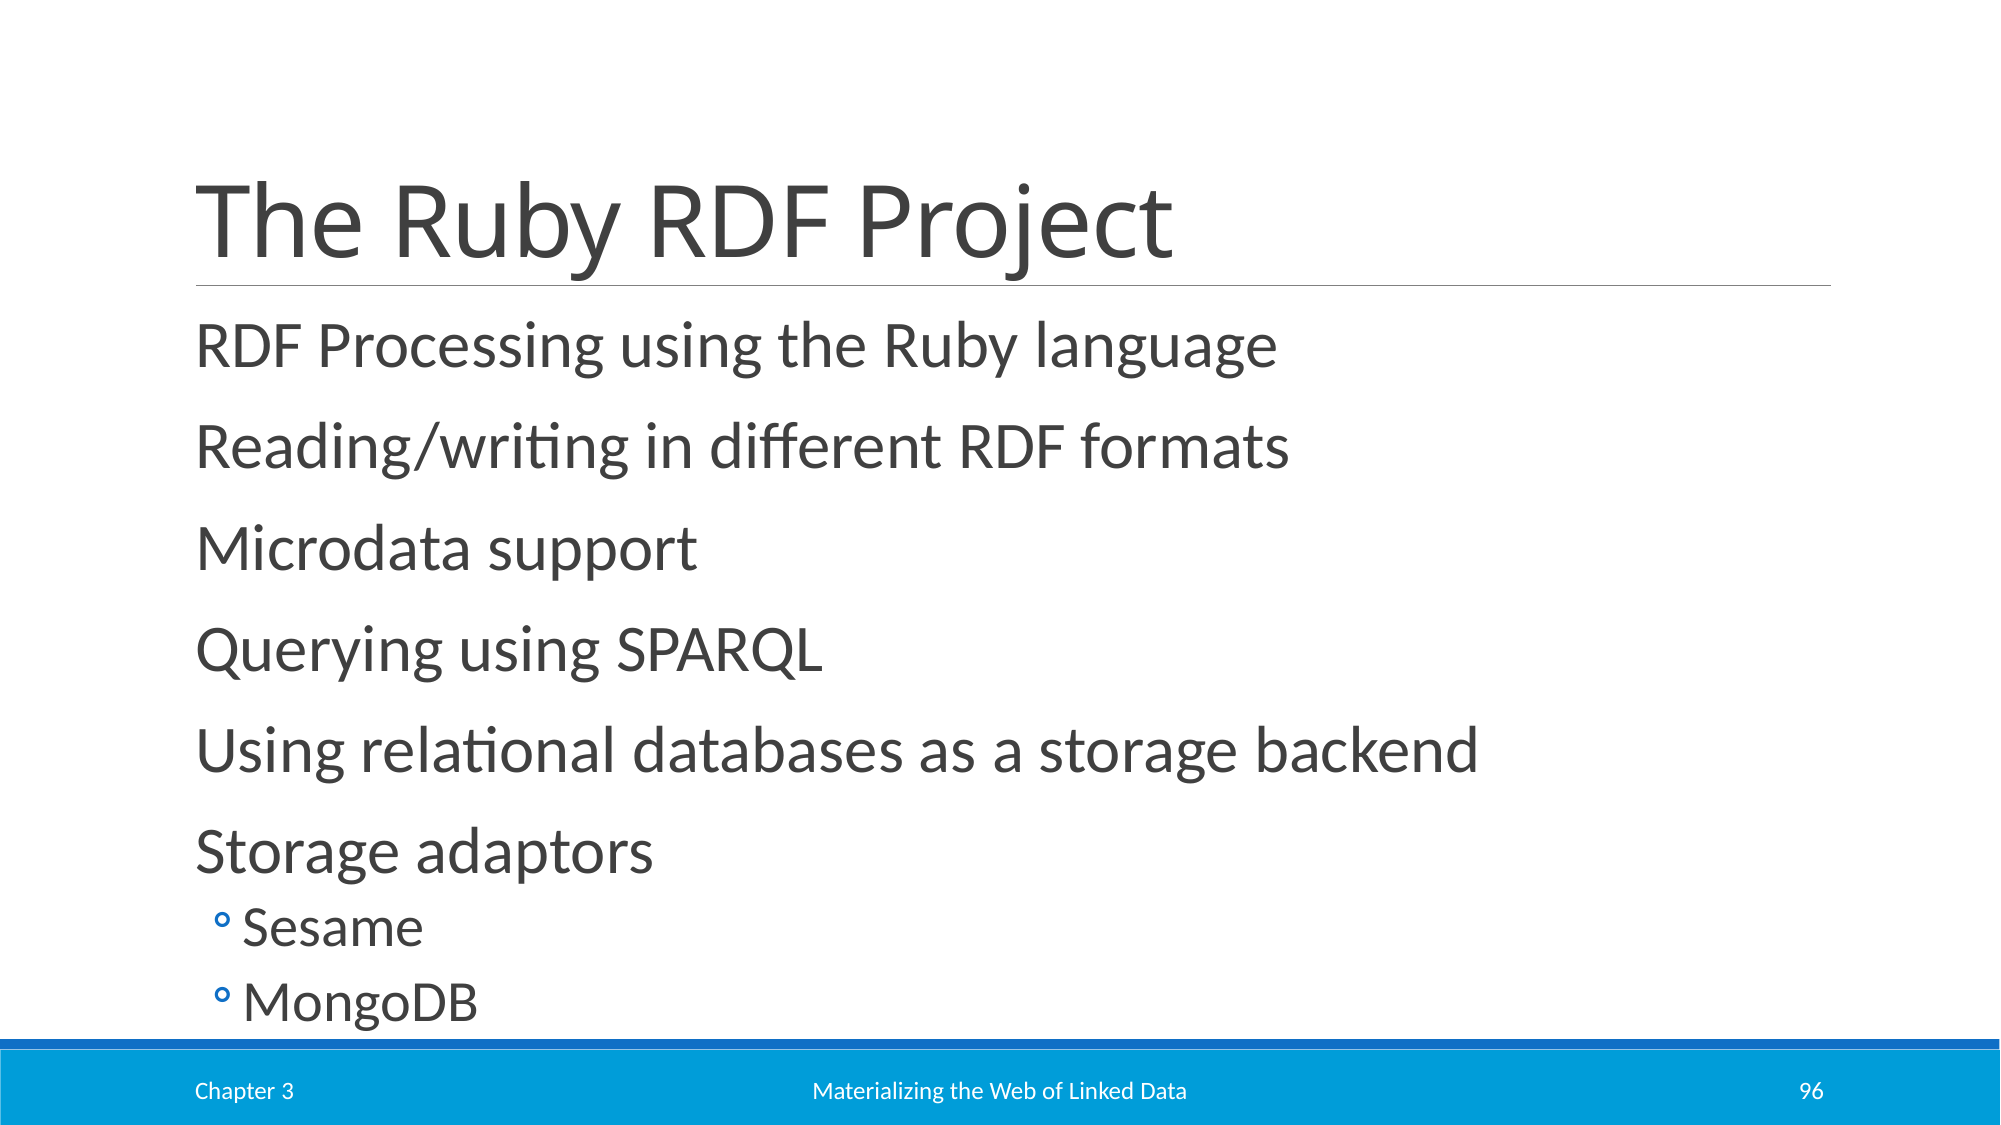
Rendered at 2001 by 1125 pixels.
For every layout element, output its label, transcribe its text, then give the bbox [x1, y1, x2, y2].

title The Ruby RDF Project [180, 47, 1830, 285]
list RDF Processing using the Ruby language Reading/writing in different RDF formats Microdata support Querying using SPARQL Using relational databases as a storage backend Storage adaptors Sesame MongoDB [180, 302, 1830, 963]
slide_number 96 [1624, 1059, 1840, 1120]
footer Materializing the Web of Linked Data [604, 1059, 1396, 1120]
slide_number Chapter 3 [180, 1059, 586, 1120]
